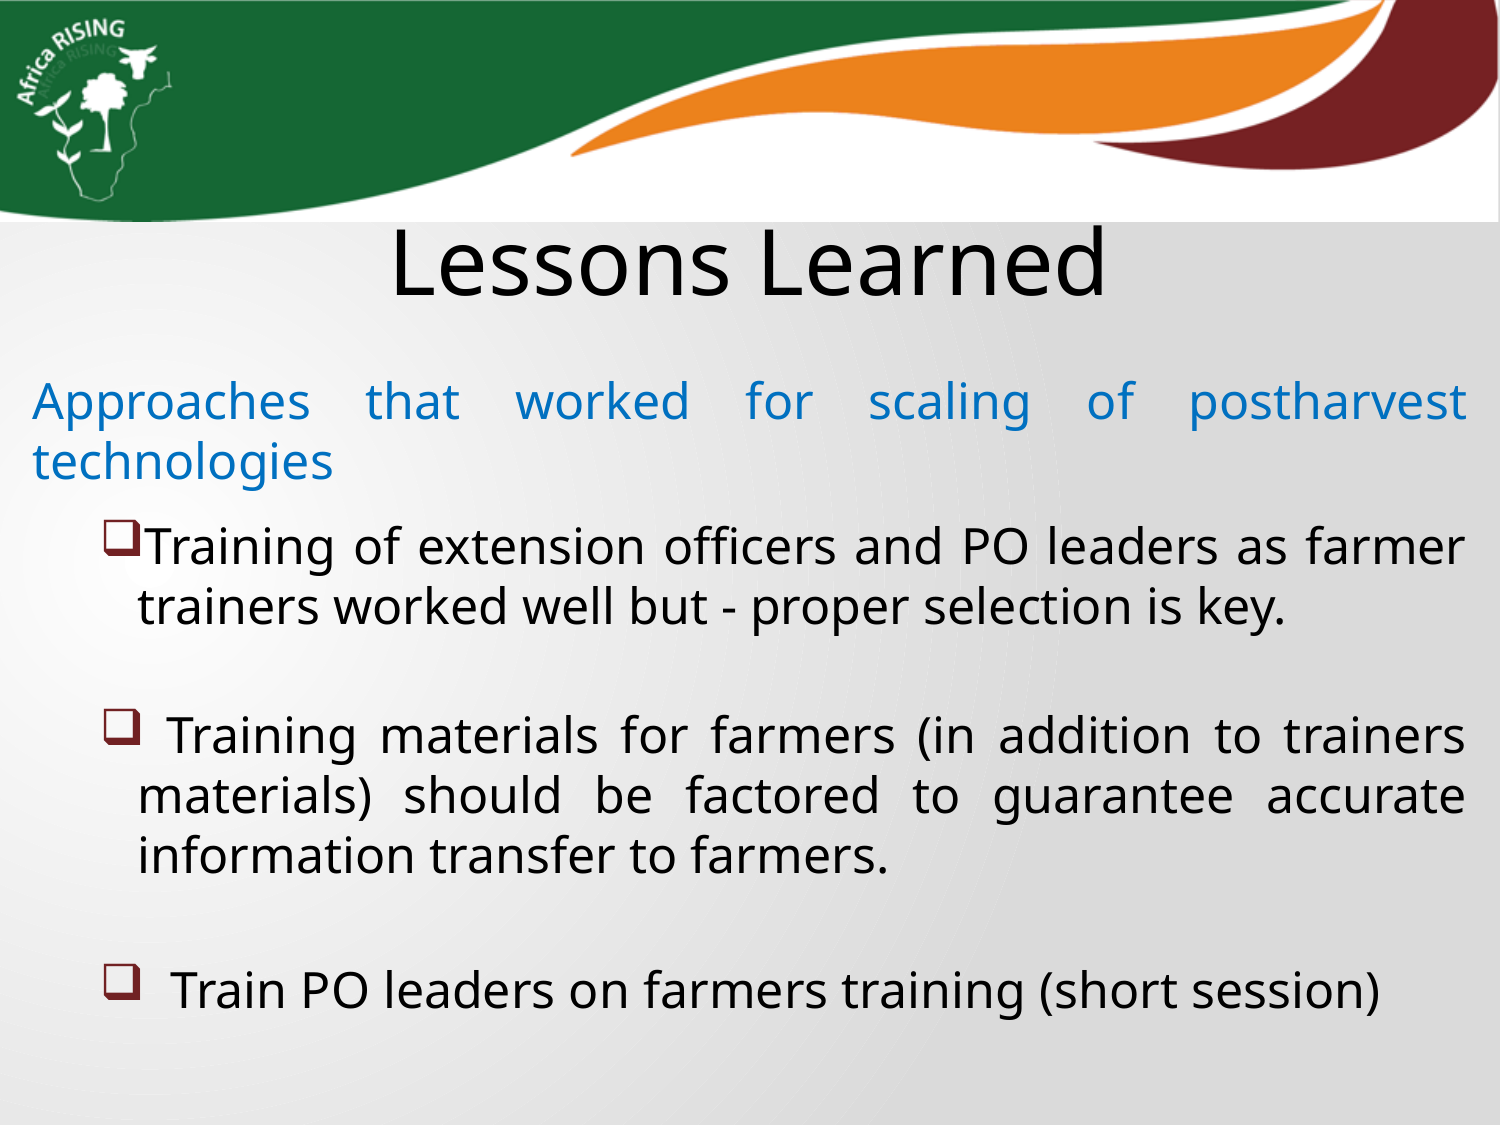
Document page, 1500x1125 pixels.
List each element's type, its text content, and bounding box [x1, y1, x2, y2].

picture [0, 0, 1499, 196]
text_box Approaches that worked for scaling of postharvest technologies Training of extension officers and PO leaders as farmer trainers worked well but - proper selection is key. Training materials for farmers (in addition to trainers materials) should be factored to guarantee accurate information transfer to farmers. Train PO leaders on farmers training (short session) [17, 361, 1483, 1125]
list Lessons Learned [0, 196, 1500, 334]
